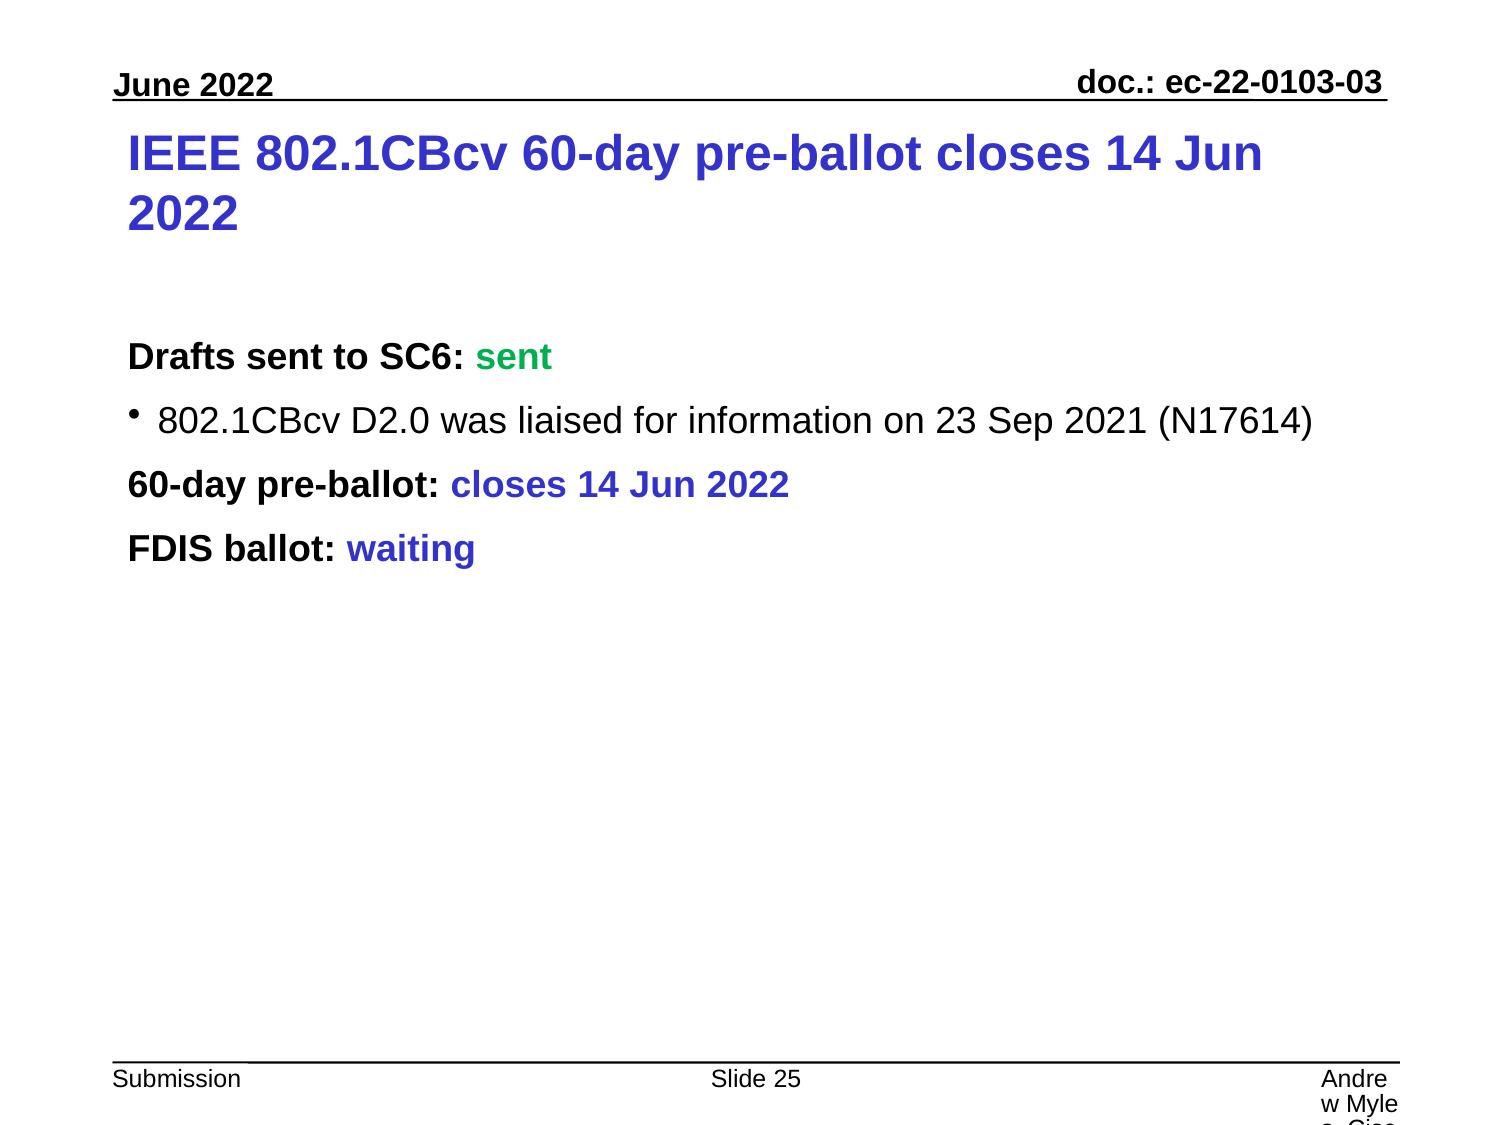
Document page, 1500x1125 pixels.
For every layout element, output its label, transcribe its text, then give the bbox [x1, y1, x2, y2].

footer Andrew Myles, Cisco [1320, 1061, 1402, 1093]
title IEEE 802.1CBcv 60-day pre-ballot closes 14 Jun 2022 [112, 112, 1388, 288]
list Drafts sent to SC6: sent 802.1CBcv D2.0 was liaised for information on 23 Sep 2021 (N17614) 60-day pre-ballot: closes 14 Jun 2022 FDIS ballot: waiting [112, 324, 1388, 1000]
slide_number Slide 25 [709, 1061, 803, 1093]
